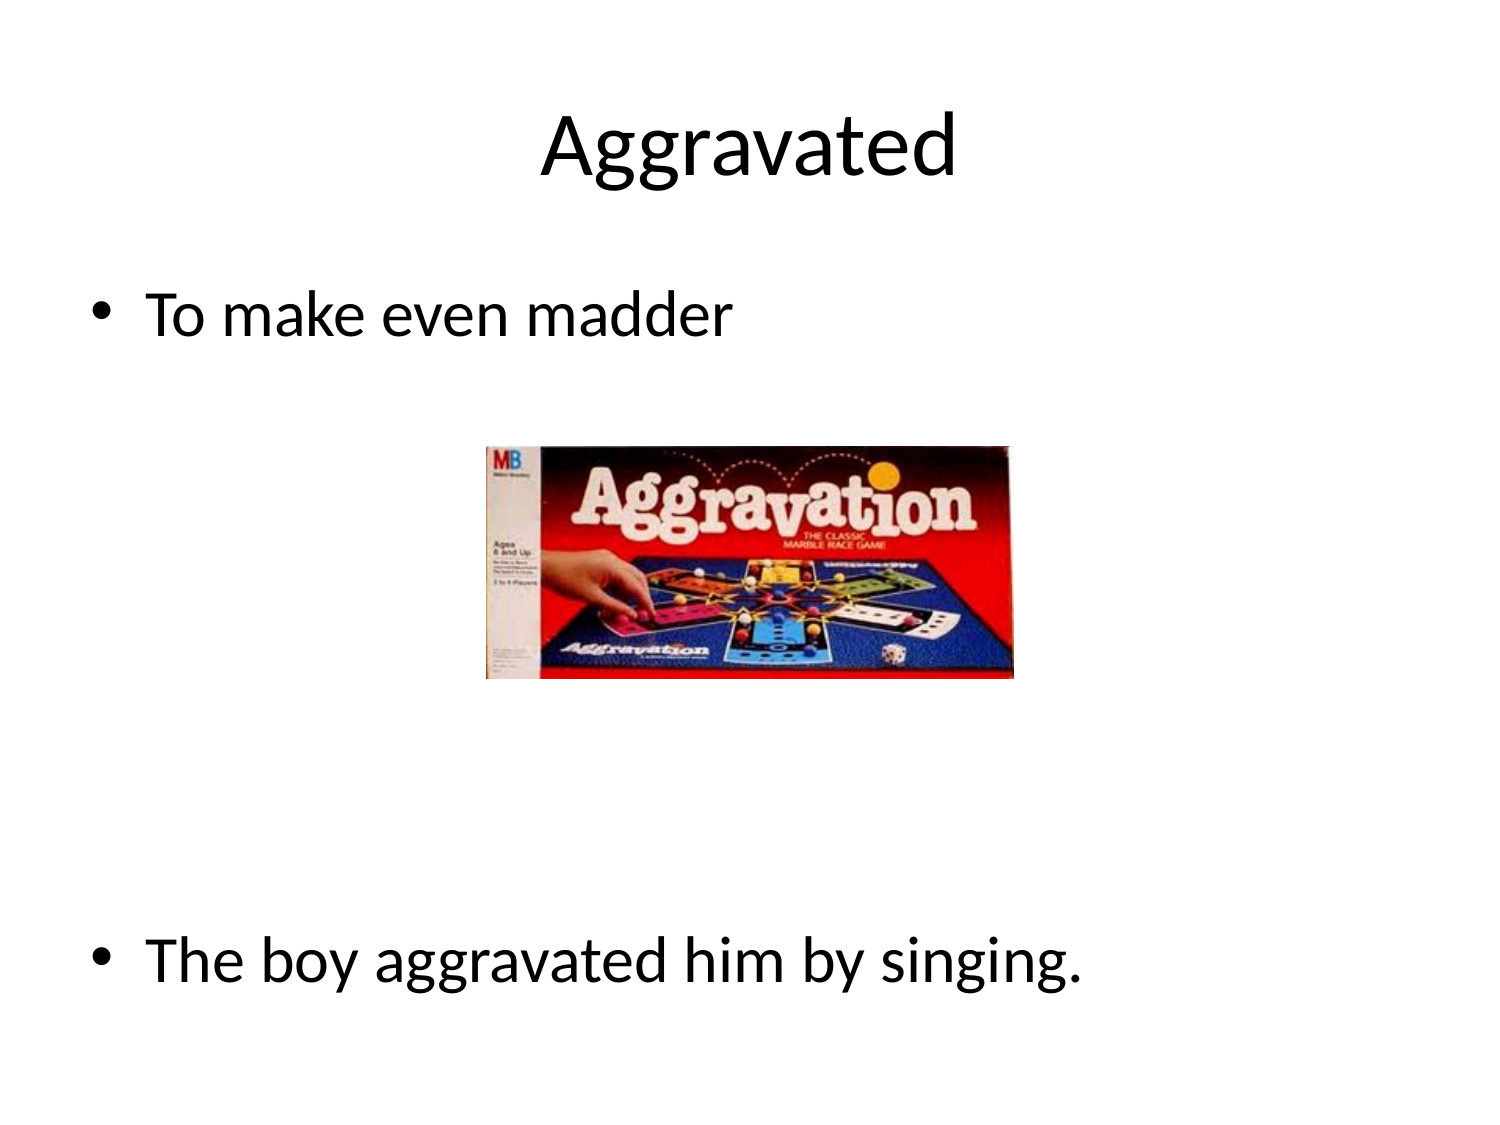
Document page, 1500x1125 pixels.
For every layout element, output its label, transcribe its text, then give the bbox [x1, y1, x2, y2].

picture [486, 445, 1014, 680]
list To make even madder The boy aggravated him by singing. [75, 262, 1425, 1005]
title Aggravated [75, 45, 1425, 233]
